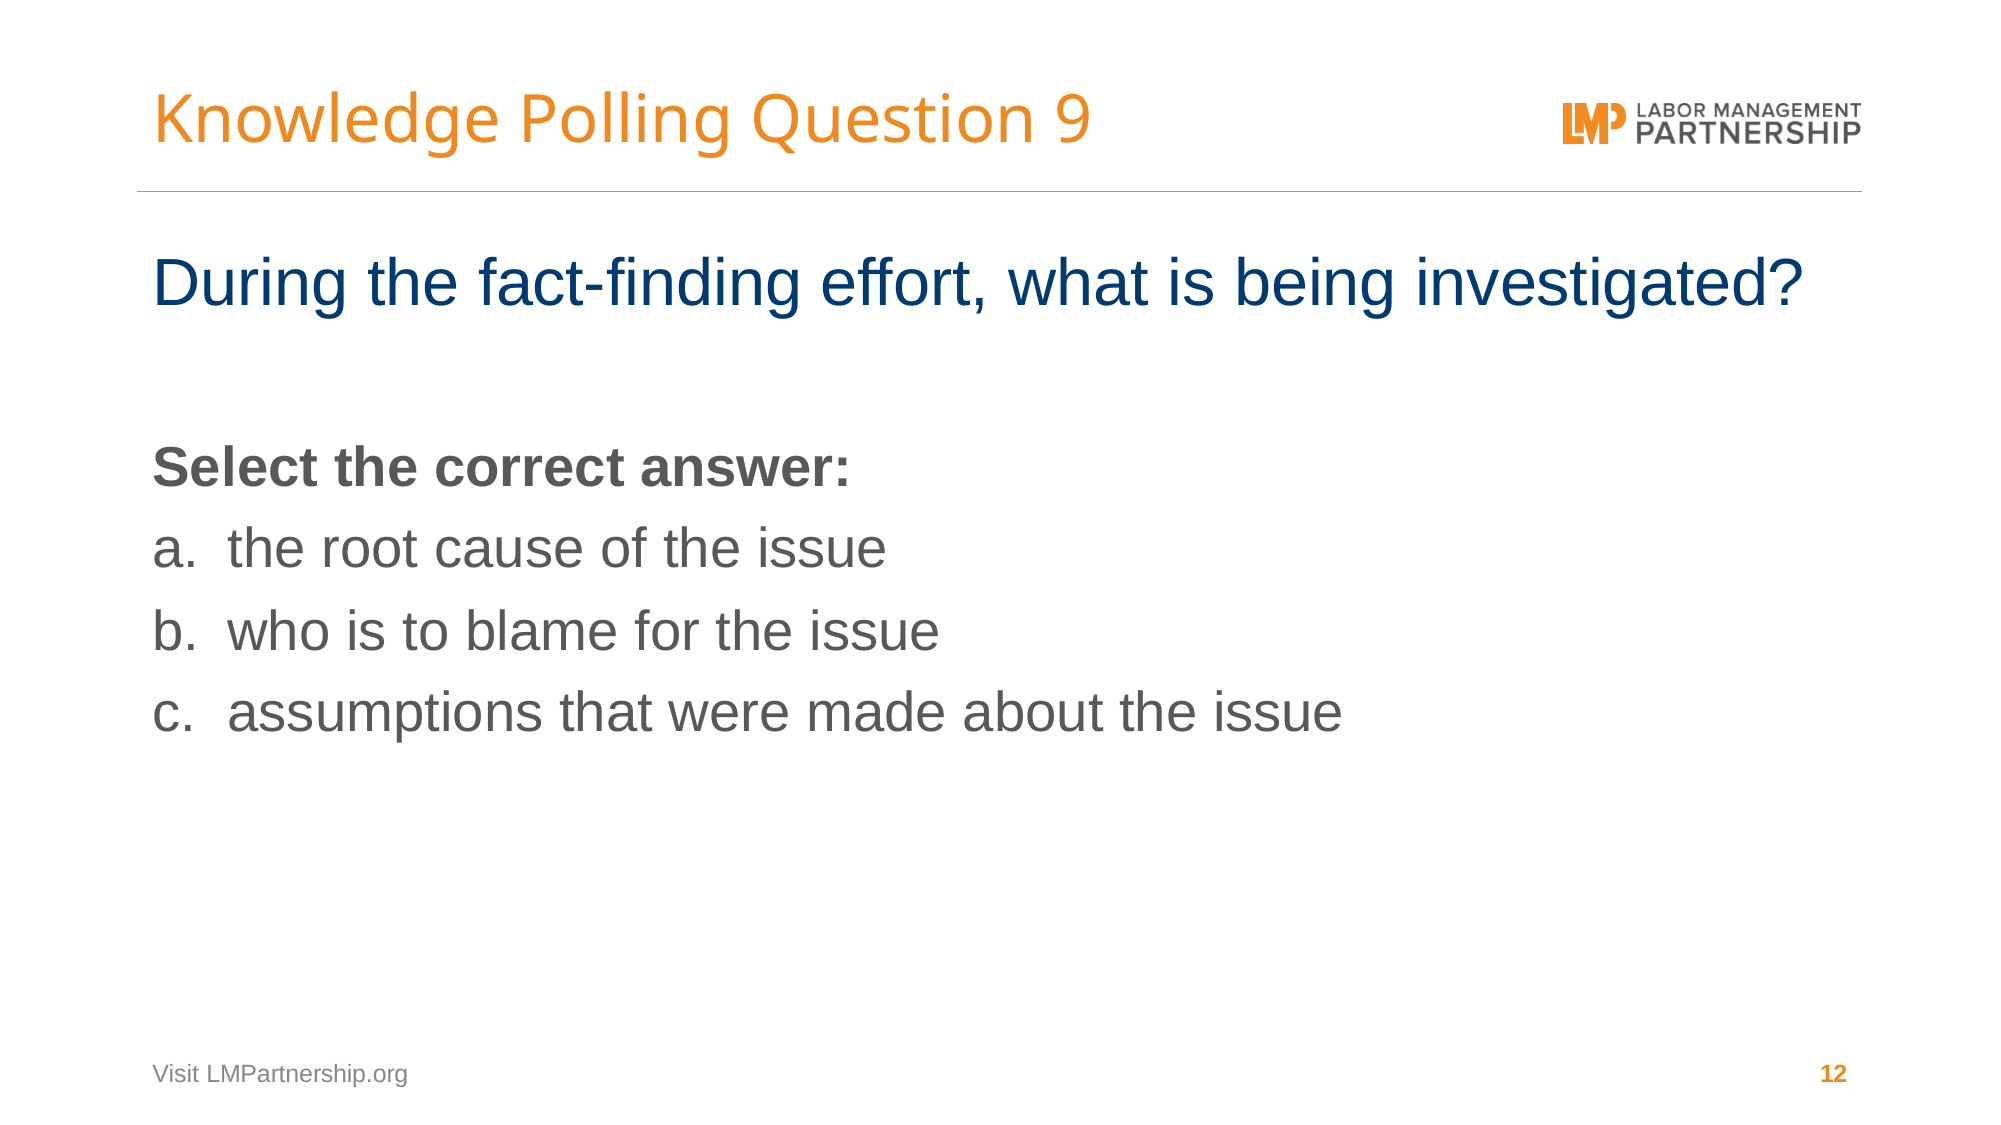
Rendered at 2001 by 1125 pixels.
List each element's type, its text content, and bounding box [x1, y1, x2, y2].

title Knowledge Polling Question 9 [150, 67, 1850, 264]
picture [1850, 103, 1861, 144]
text_box During the fact-finding effort, what is being investigated? Select the correct answer: the root cause of the issue who is to blame for the issue assumptions that were made about the issue [150, 236, 1811, 743]
slide_number 12 [1813, 1057, 1857, 1125]
text_box Visit LMPartnership.org [150, 1057, 415, 1088]
